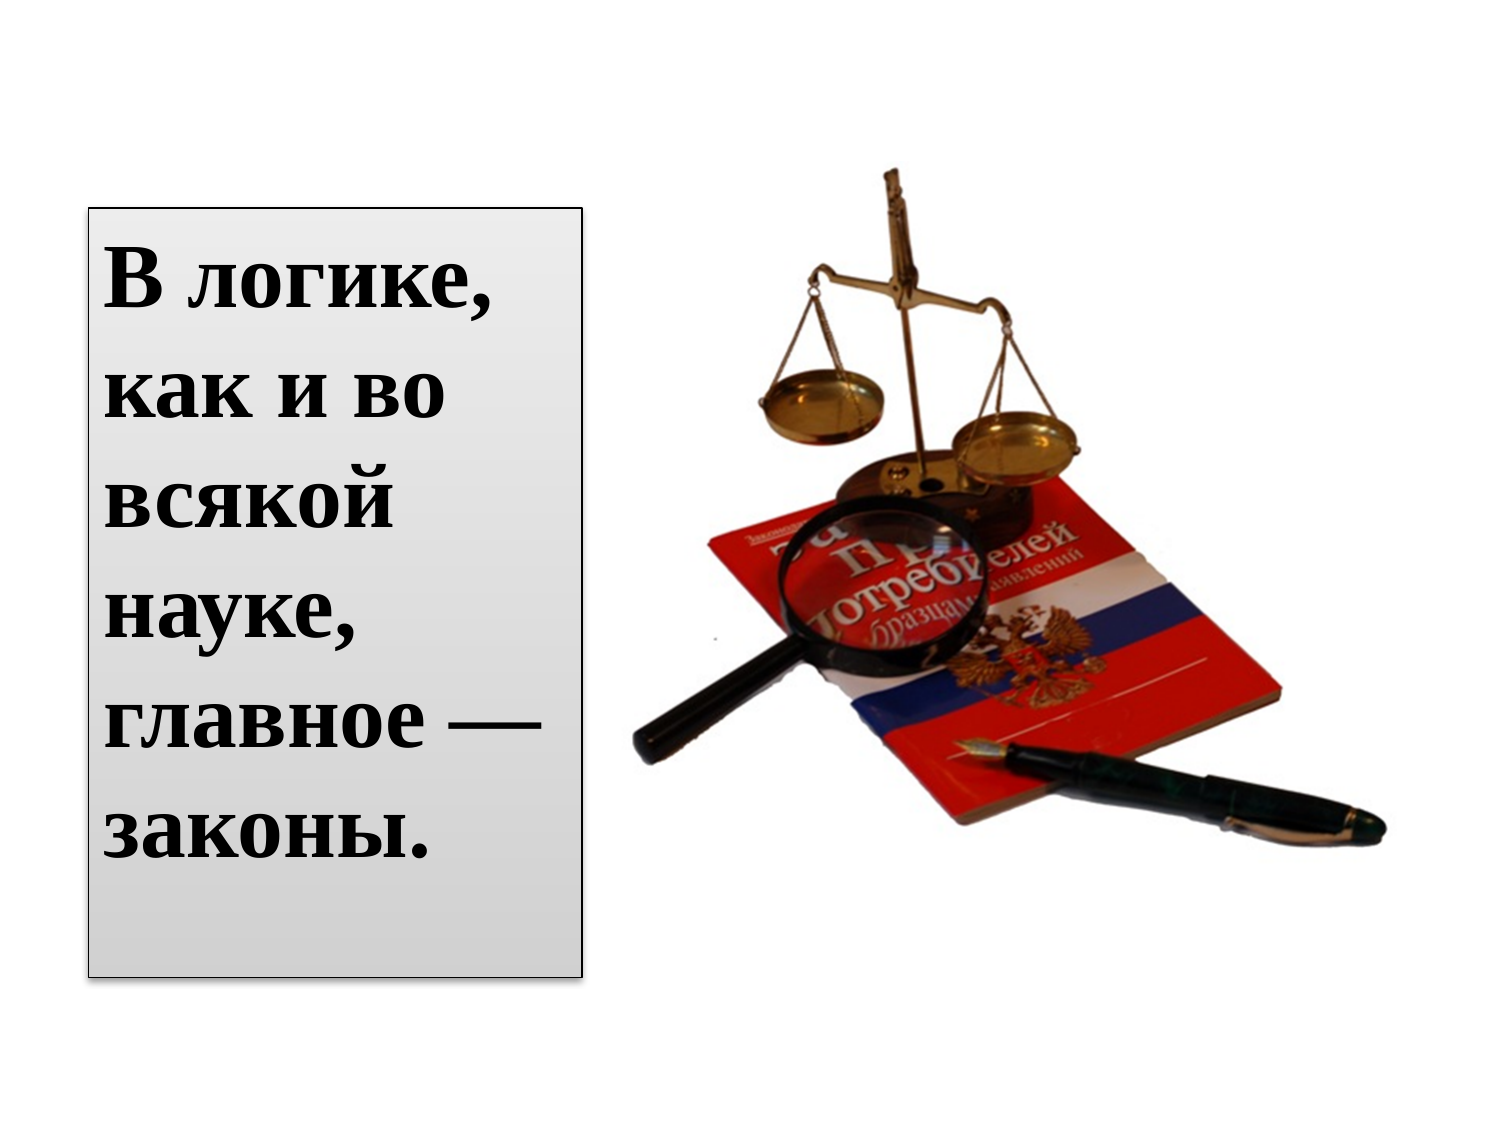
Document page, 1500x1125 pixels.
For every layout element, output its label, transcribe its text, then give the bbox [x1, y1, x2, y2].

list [608, 161, 1403, 889]
list В логике, как и во всякой науке, главное — законы. [88, 207, 583, 978]
